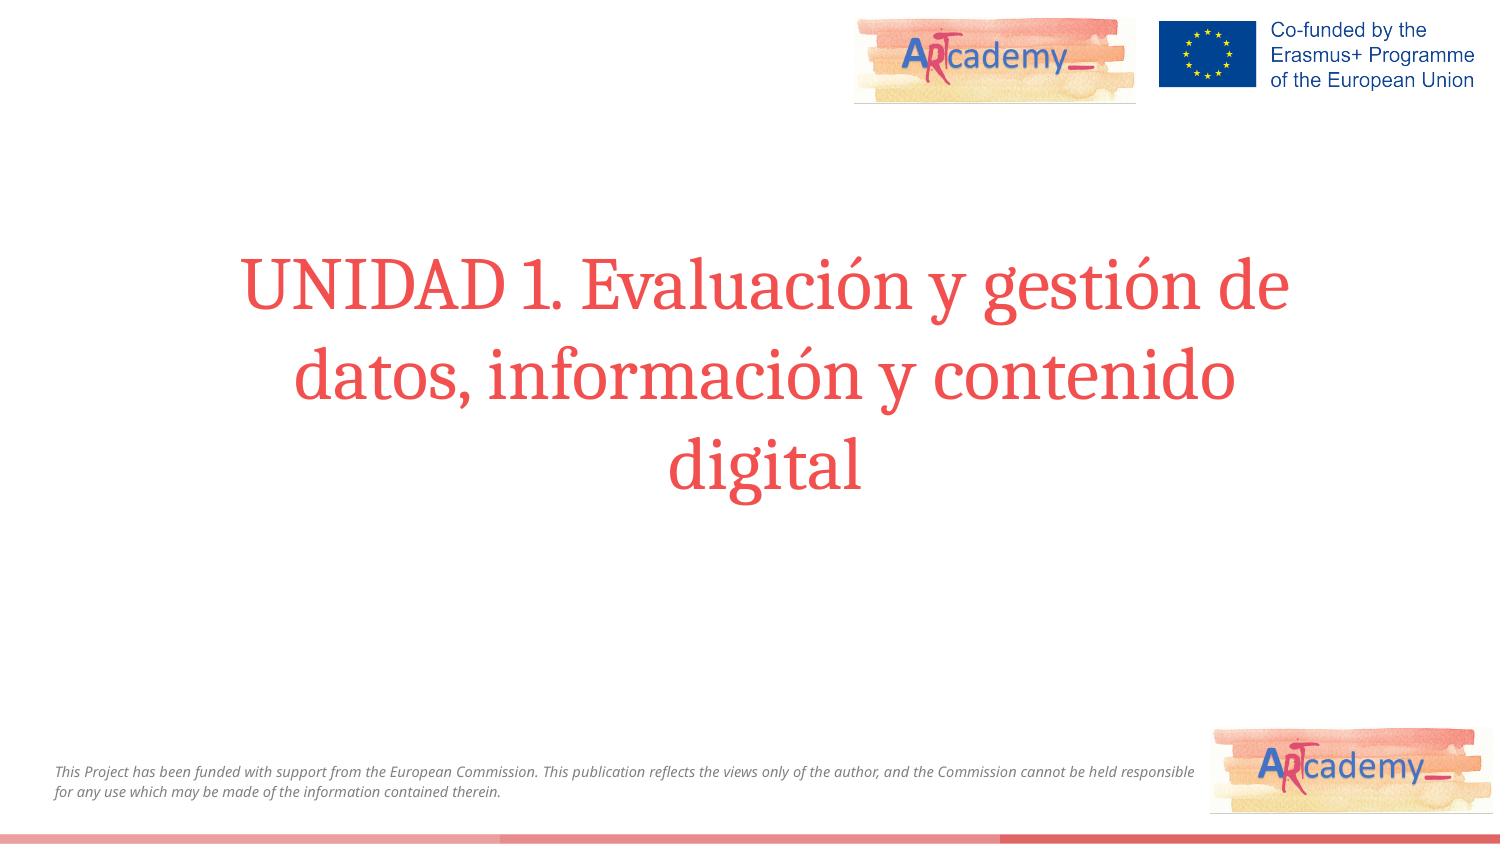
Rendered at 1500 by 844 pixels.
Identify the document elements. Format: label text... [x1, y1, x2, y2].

picture [1158, 21, 1474, 91]
text_box This Project has been funded with support from the European Commission. This publication reflects the views only of the author, and the Commission cannot be held responsible for any use which may be made of the information contained therein. [39, 754, 1205, 799]
title UNIDAD 1. Evaluación y gestión de datos, información y contenido digital [180, 402, 1352, 610]
picture [1210, 709, 1493, 844]
picture [854, 0, 1137, 134]
